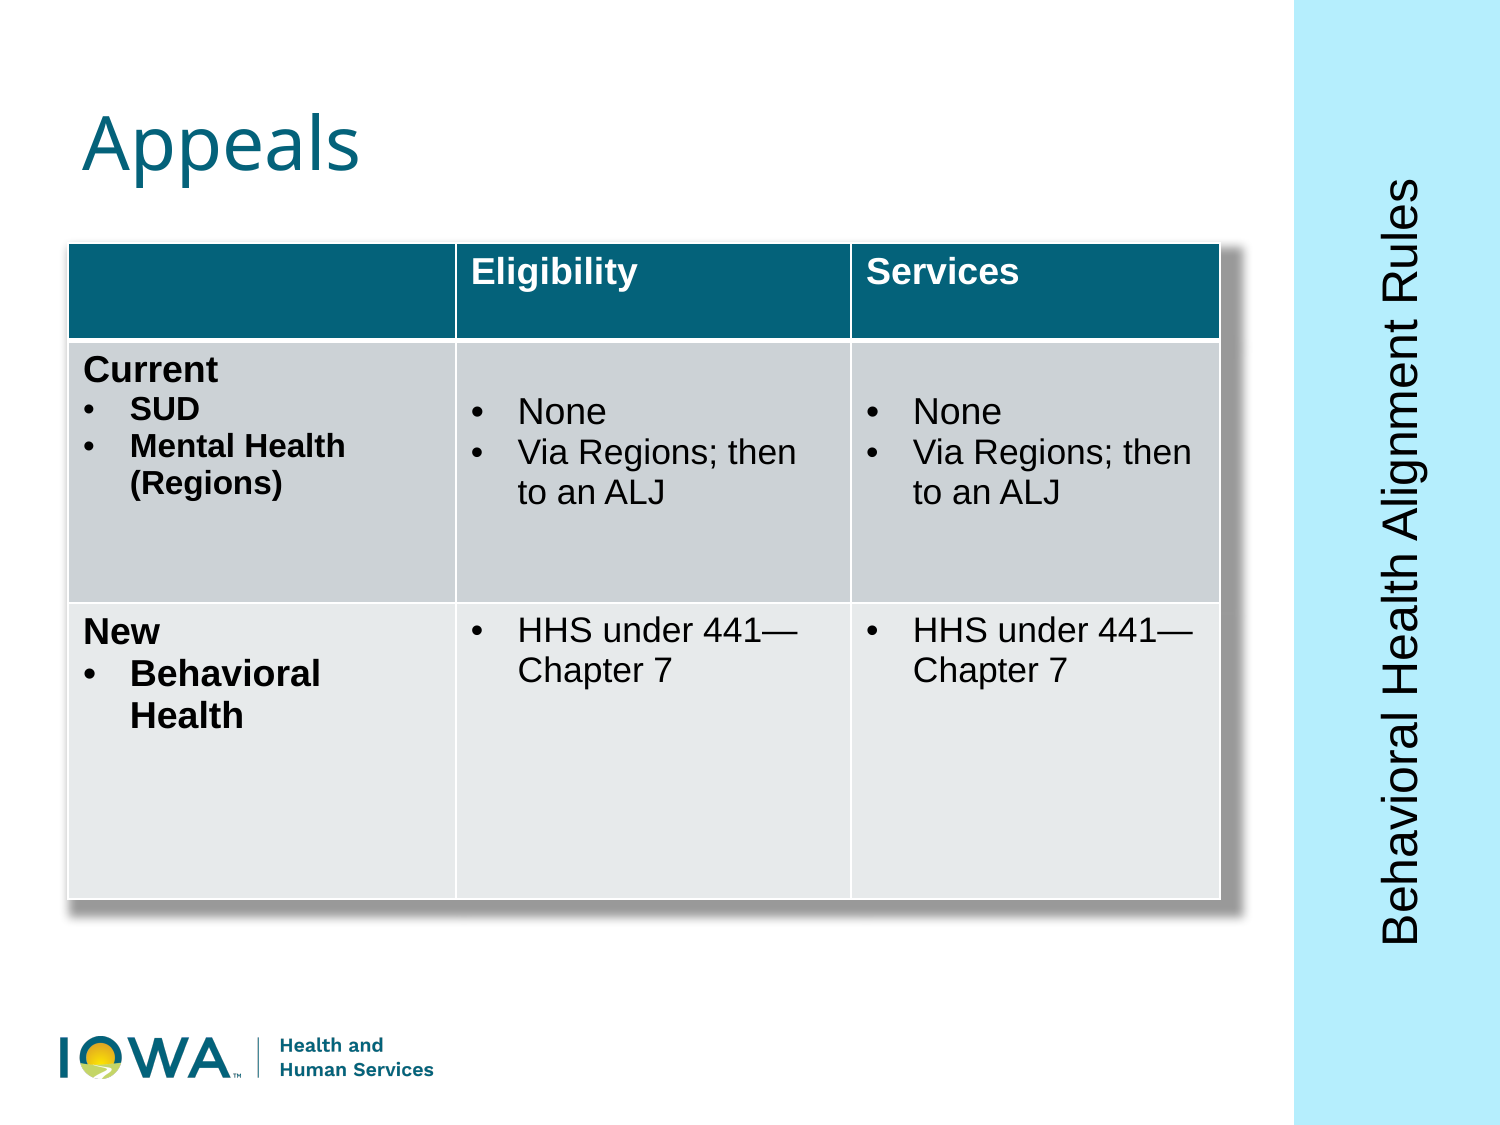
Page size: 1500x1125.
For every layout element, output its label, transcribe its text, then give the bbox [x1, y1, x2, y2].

picture [60, 1036, 434, 1079]
table_cell New Behavioral Health [69, 604, 455, 898]
table_cell HHS under 441—Chapter 7 [852, 604, 1219, 898]
table_header Eligibility [457, 244, 850, 338]
table_cell Current SUD Mental Health (Regions) [69, 343, 455, 602]
table_cell None Via Regions; then to an ALJ [852, 343, 1219, 602]
text_box Behavioral Health Alignment Rules [1294, 0, 1500, 1125]
table_cell HHS under 441—Chapter 7 [457, 604, 850, 898]
title Appeals [67, 37, 1294, 256]
table_cell None Via Regions; then to an ALJ [457, 343, 850, 602]
table_header [69, 244, 455, 338]
table_header Services [852, 244, 1219, 338]
